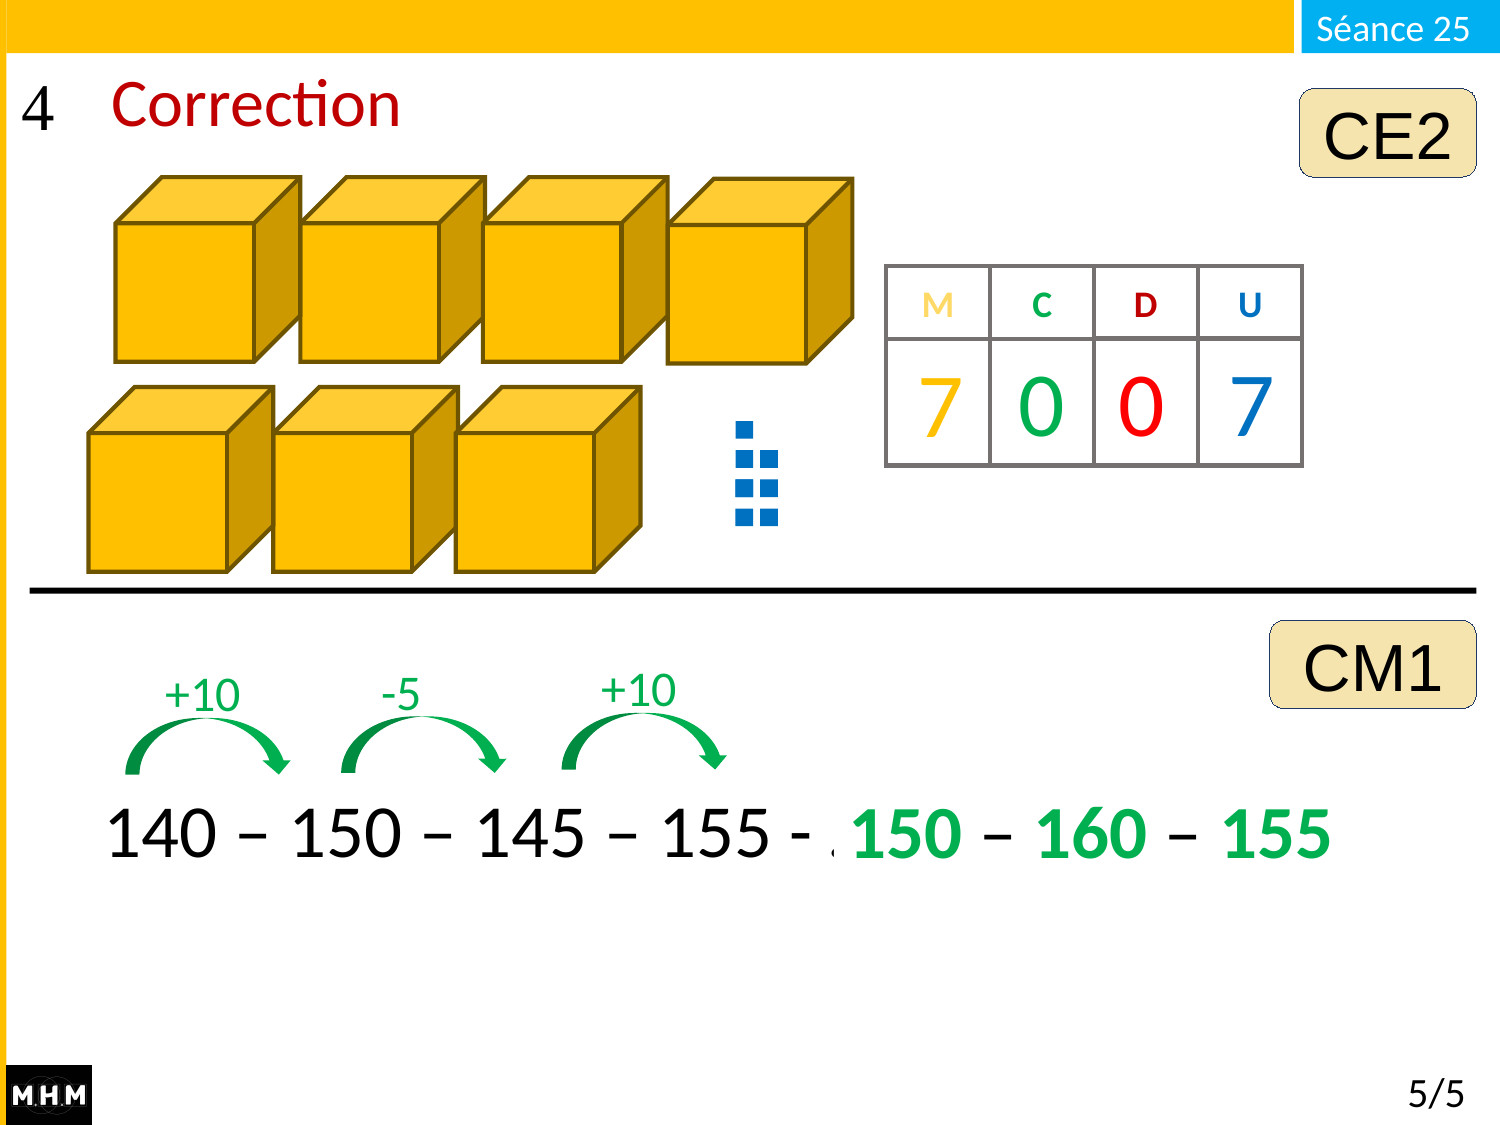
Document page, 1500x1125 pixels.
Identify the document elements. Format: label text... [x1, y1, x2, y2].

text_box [125, 654, 294, 775]
text_box 150 – 160 – 155 [833, 775, 1352, 881]
text_box [665, 176, 855, 366]
text_box [733, 448, 755, 470]
text_box [298, 175, 488, 364]
text_box CE2 [1299, 88, 1477, 178]
text_box 140 – 150 – 145 – 155 - … - … - … [88, 774, 1306, 880]
text_box [271, 384, 461, 574]
text_box [733, 506, 755, 528]
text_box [561, 649, 730, 770]
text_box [340, 652, 510, 774]
text_box [733, 477, 755, 499]
text_box [758, 448, 780, 470]
picture [6, 1065, 92, 1125]
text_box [885, 265, 1303, 466]
title Correction [96, 60, 1391, 150]
text_box CM1 [1269, 620, 1477, 709]
text_box [758, 506, 780, 528]
text_box [758, 477, 780, 499]
list 5/5 [1373, 1064, 1500, 1125]
text_box [86, 384, 276, 574]
text_box [453, 384, 643, 574]
text_box [480, 175, 670, 364]
text_box [113, 175, 303, 364]
text_box [733, 419, 755, 441]
